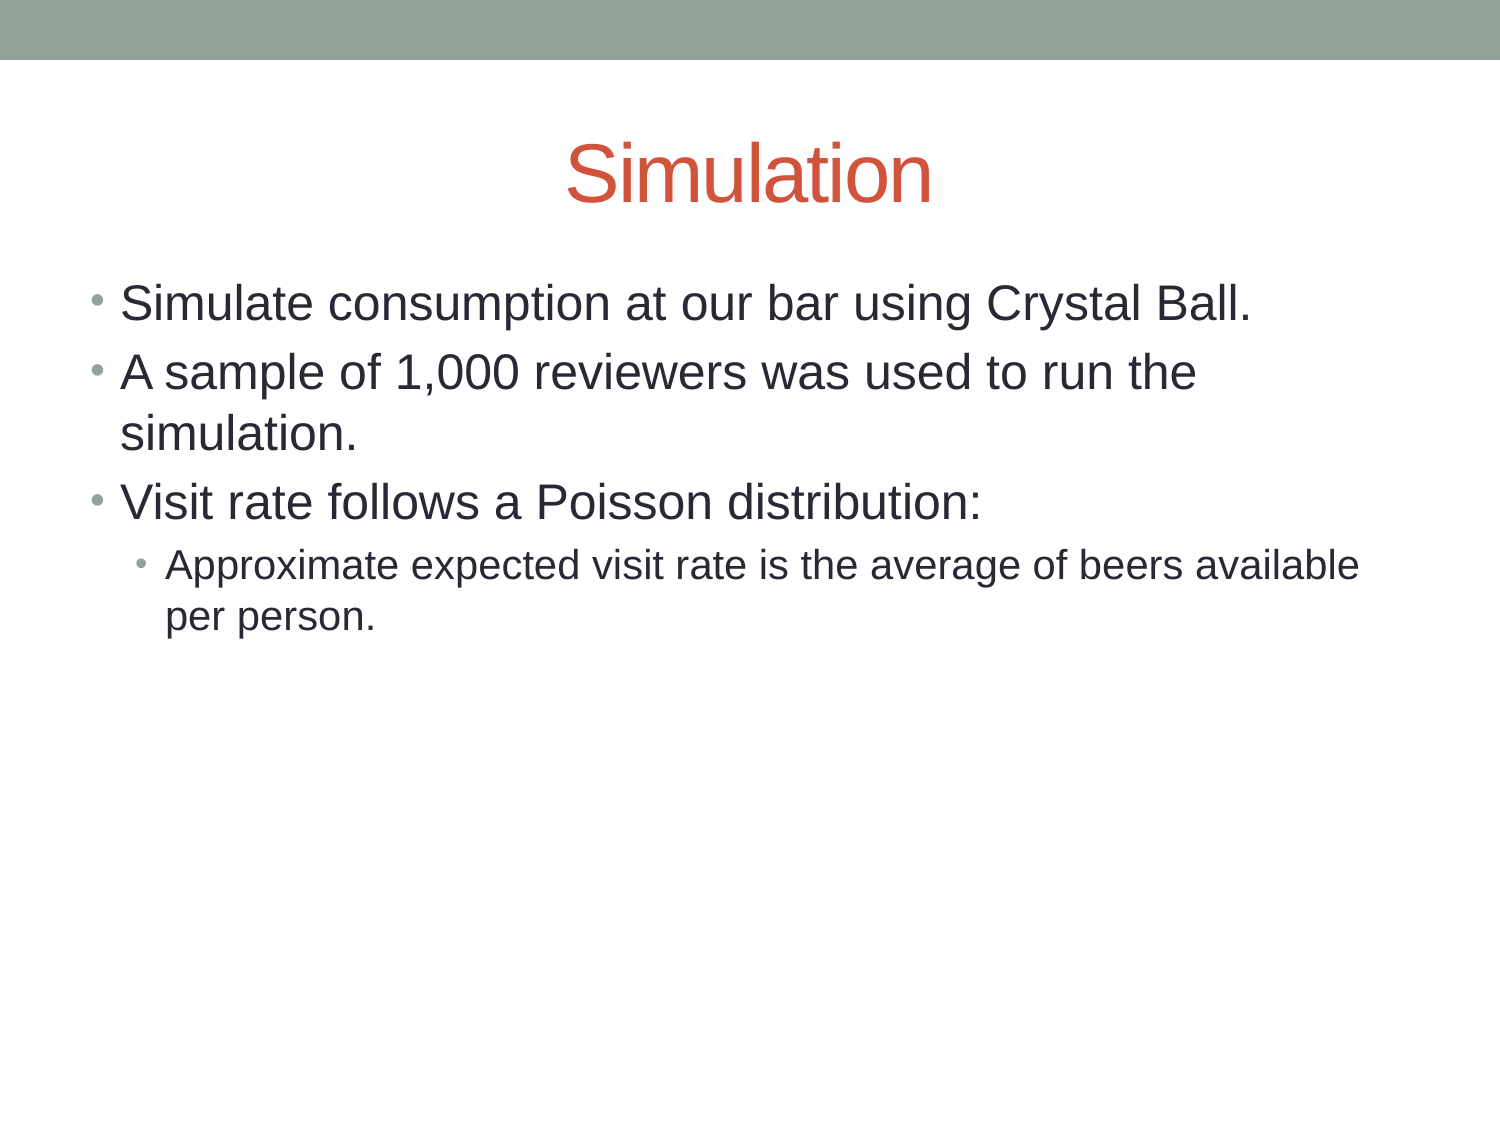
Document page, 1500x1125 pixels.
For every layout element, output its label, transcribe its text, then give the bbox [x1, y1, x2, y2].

title Simulation [75, 87, 1425, 250]
list Simulate consumption at our bar using Crystal Ball. A sample of 1,000 reviewers was used to run the simulation. Visit rate follows a Poisson distribution: Approximate expected visit rate is the average of beers available per person. [75, 262, 1425, 1063]
